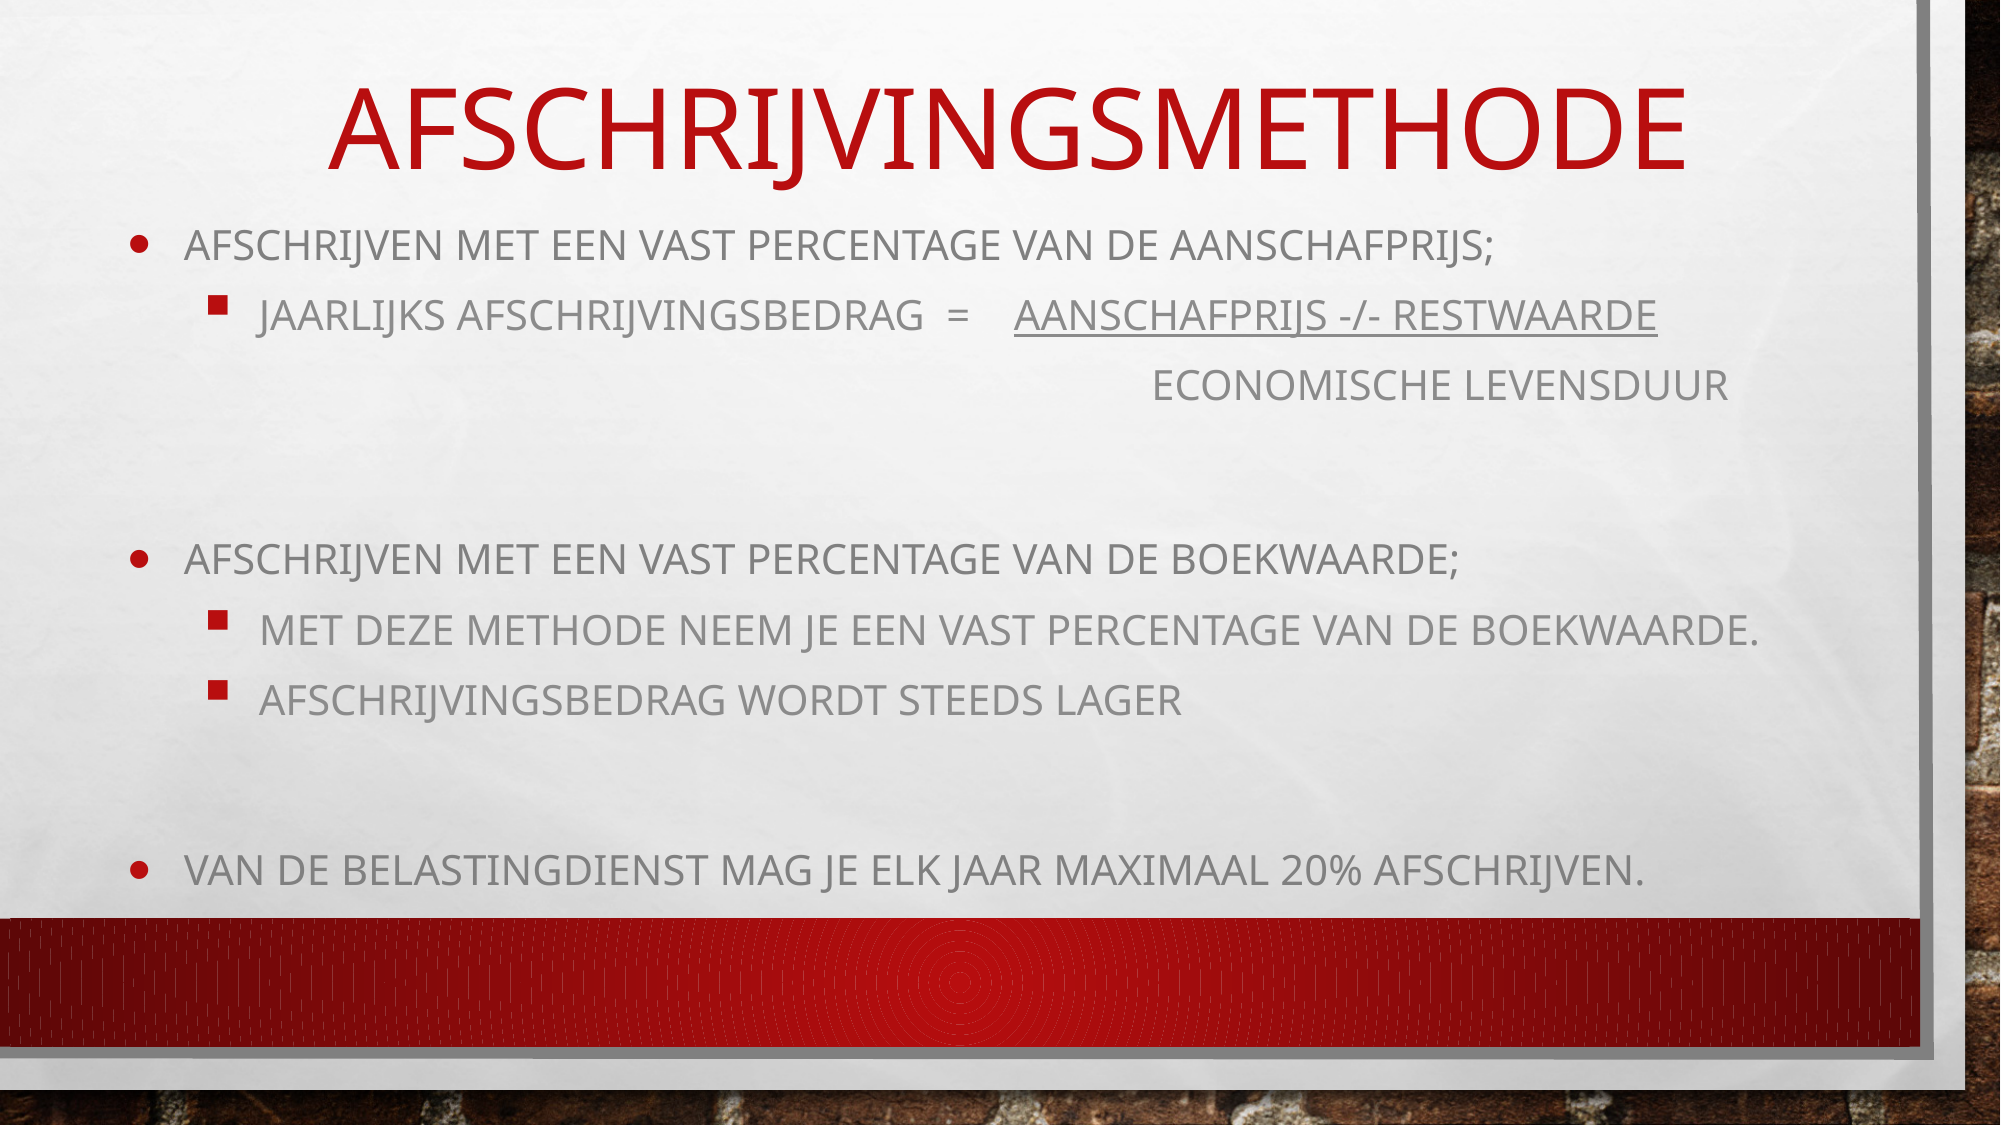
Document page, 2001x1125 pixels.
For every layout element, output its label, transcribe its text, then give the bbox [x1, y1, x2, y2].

title Afschrijvingsmethode [202, 20, 1818, 200]
list Afschrijven met een vast percentage van de aanschafprijs; Jaarlijks afschrijvingsbedrag = aanschafprijs -/- restwaarde economische levensduur Afschrijven met een vast percentage van de boekwaarde; Met deze methode neem je een vast percentage van de boekwaarde. Afschrijvingsbedrag wordt steeds lager Van de belastingdienst mag je elk jaar maximaal 20% afschrijven. [112, 200, 1818, 883]
picture [0, 0, 2000, 1125]
